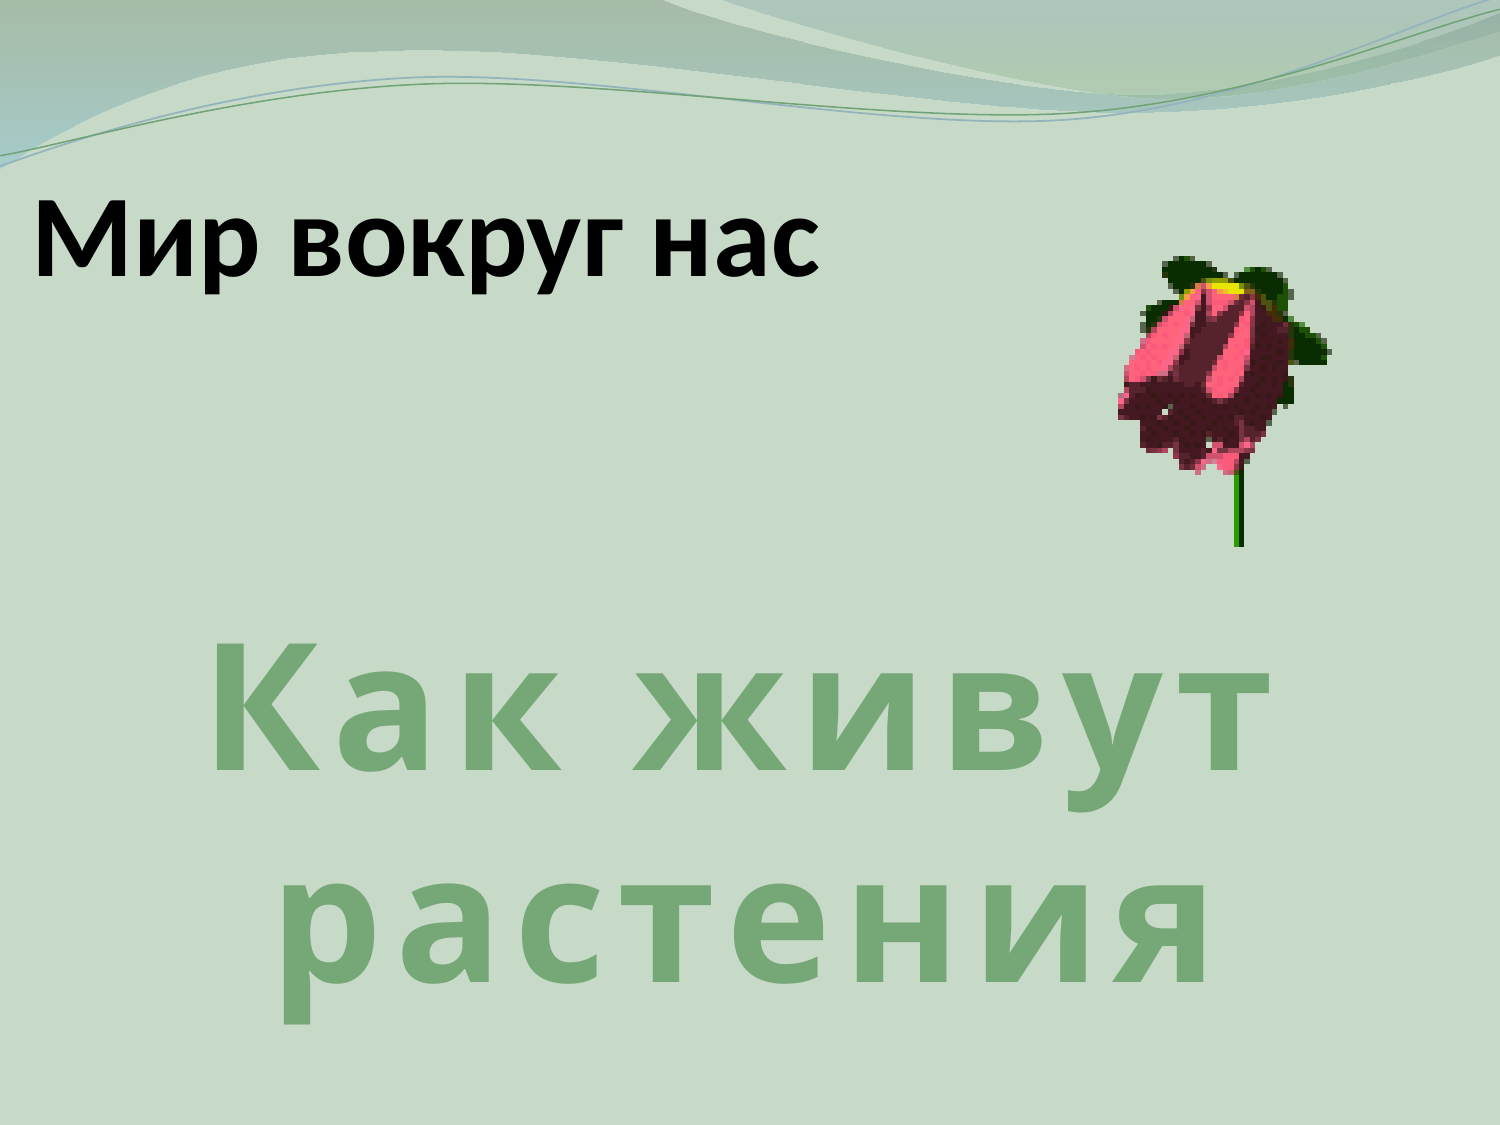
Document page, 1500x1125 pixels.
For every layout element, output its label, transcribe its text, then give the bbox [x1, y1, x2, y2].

picture [1042, 163, 1426, 547]
subtitle Как живут растения [0, 585, 1500, 924]
title Мир вокруг нас [0, 0, 856, 300]
